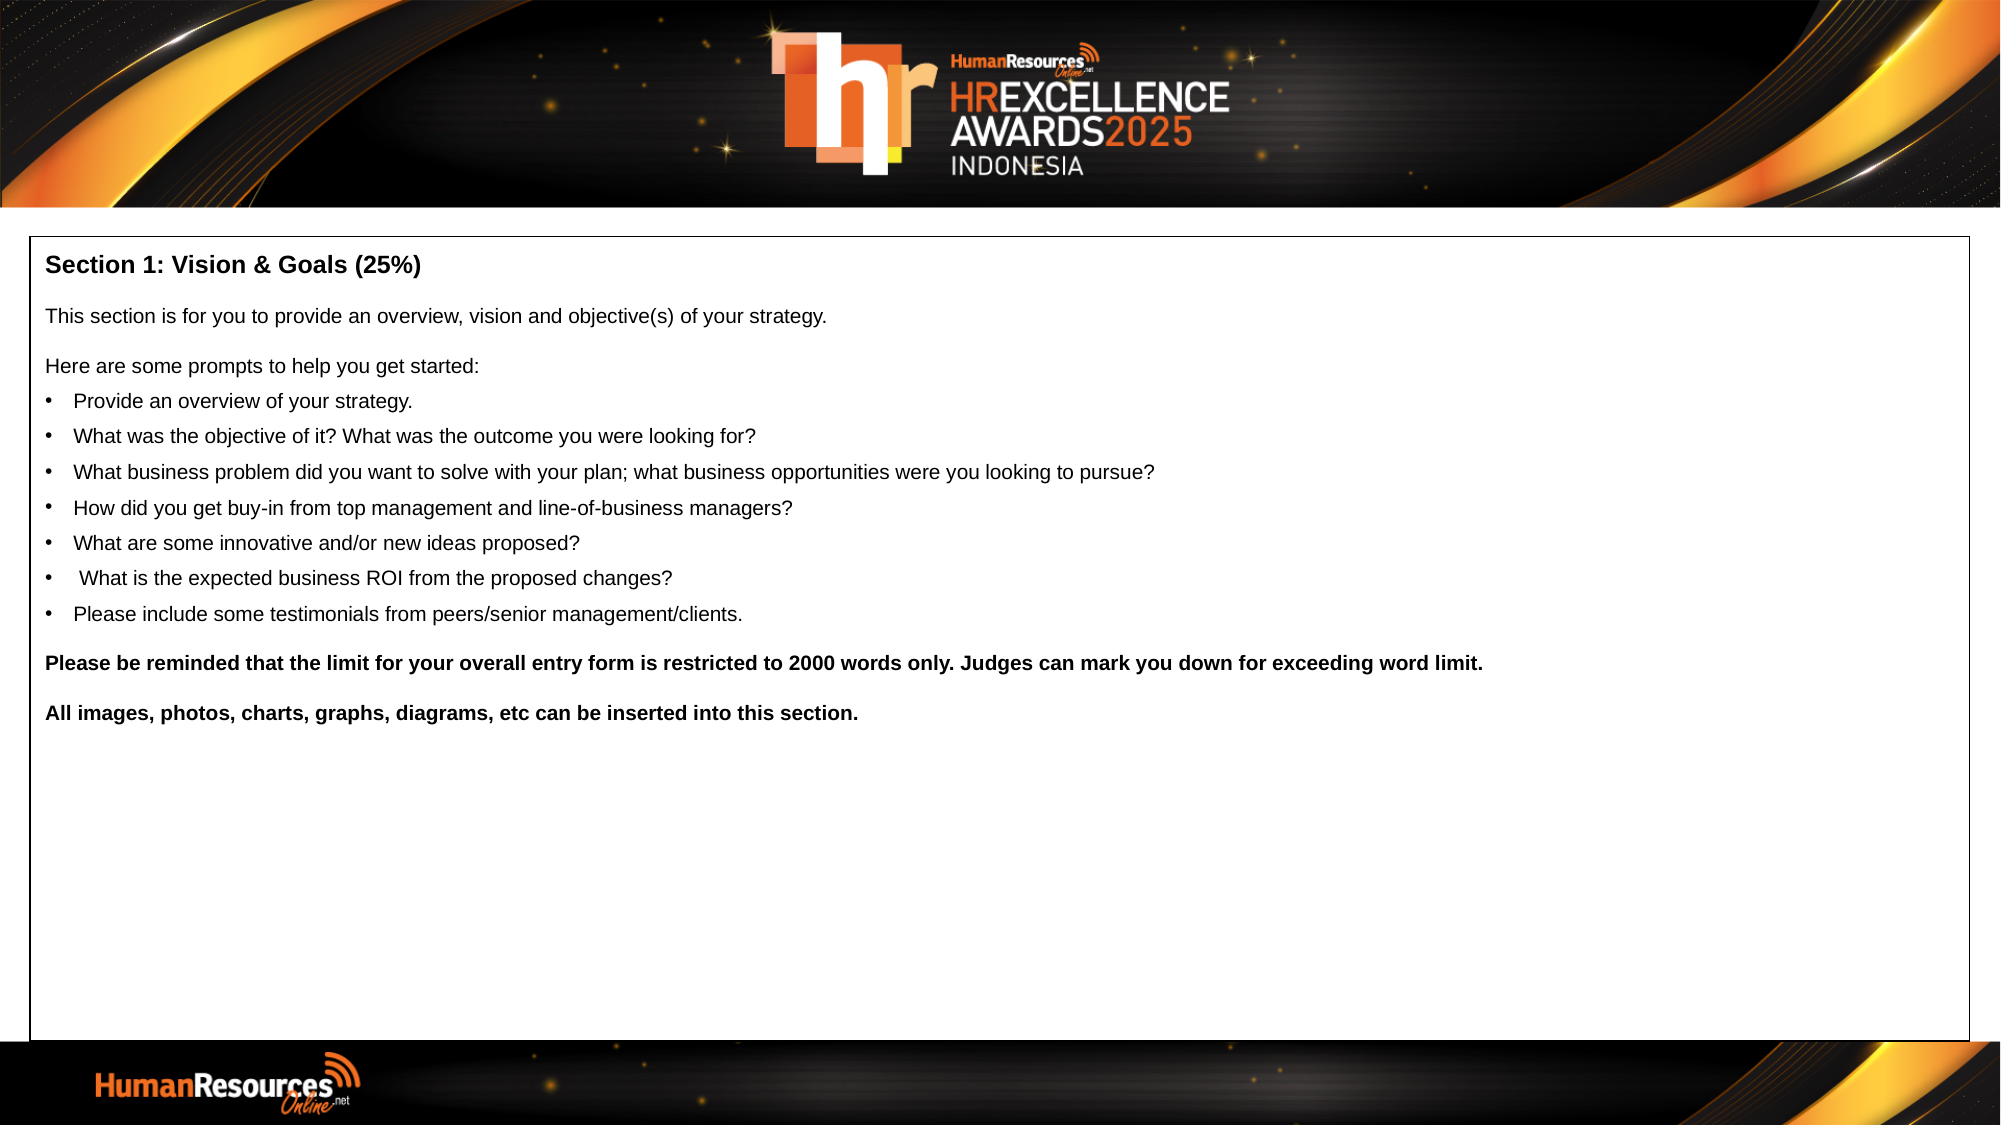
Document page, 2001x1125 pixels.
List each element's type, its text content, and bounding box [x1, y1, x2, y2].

text_box Section 1: Vision & Goals (25%) This section is for you to provide an overview, vision and objective(s) of your strategy. Here are some prompts to help you get started: Provide an overview of your strategy. What was the objective of it? What was the outcome you were looking for? What business problem did you want to solve with your plan; what business opportunities were you looking to pursue? How did you get buy-in from top management and line-of-business managers? What are some innovative and/or new ideas proposed? What is the expected business ROI from the proposed changes? Please include some testimonials from peers/senior management/clients. Please be reminded that the limit for your overall entry form is restricted to 2000 words only. Judges can mark you down for exceeding word limit. All images, photos, charts, graphs, diagrams, etc can be inserted into this section. [30, 236, 1970, 1042]
picture [0, 0, 2001, 1125]
